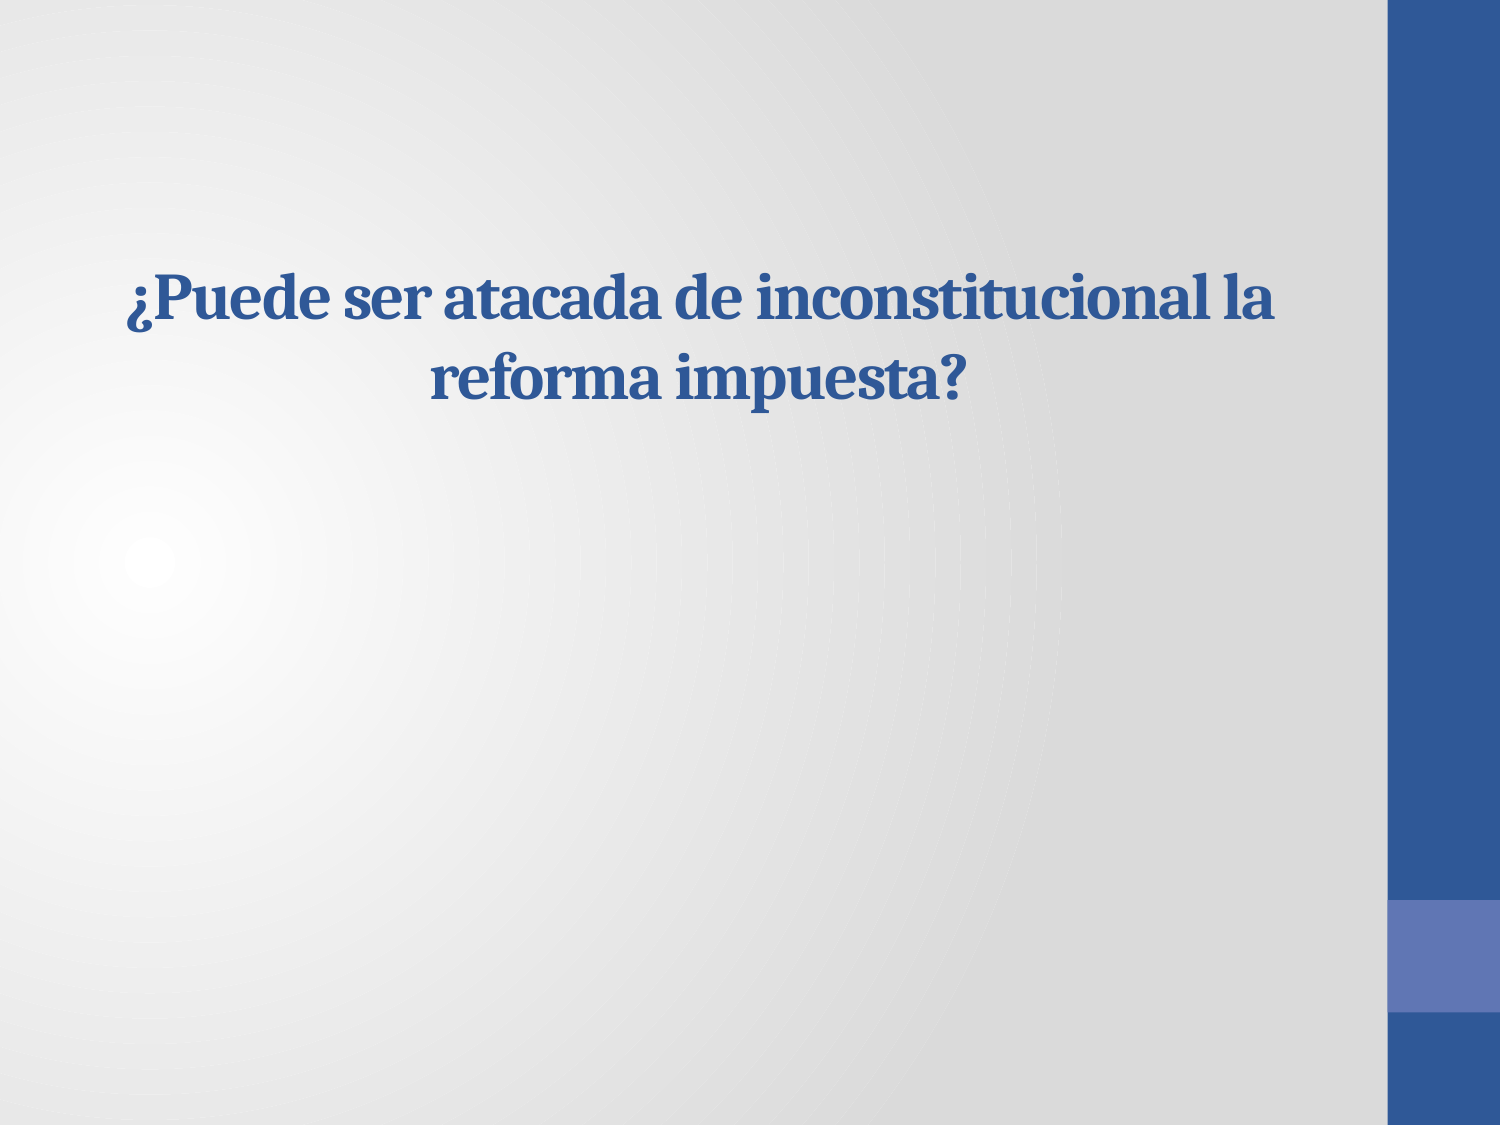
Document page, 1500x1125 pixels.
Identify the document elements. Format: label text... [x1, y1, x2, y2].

title ¿Puede ser atacada de inconstitucional la reforma impuesta? [75, 45, 1325, 941]
